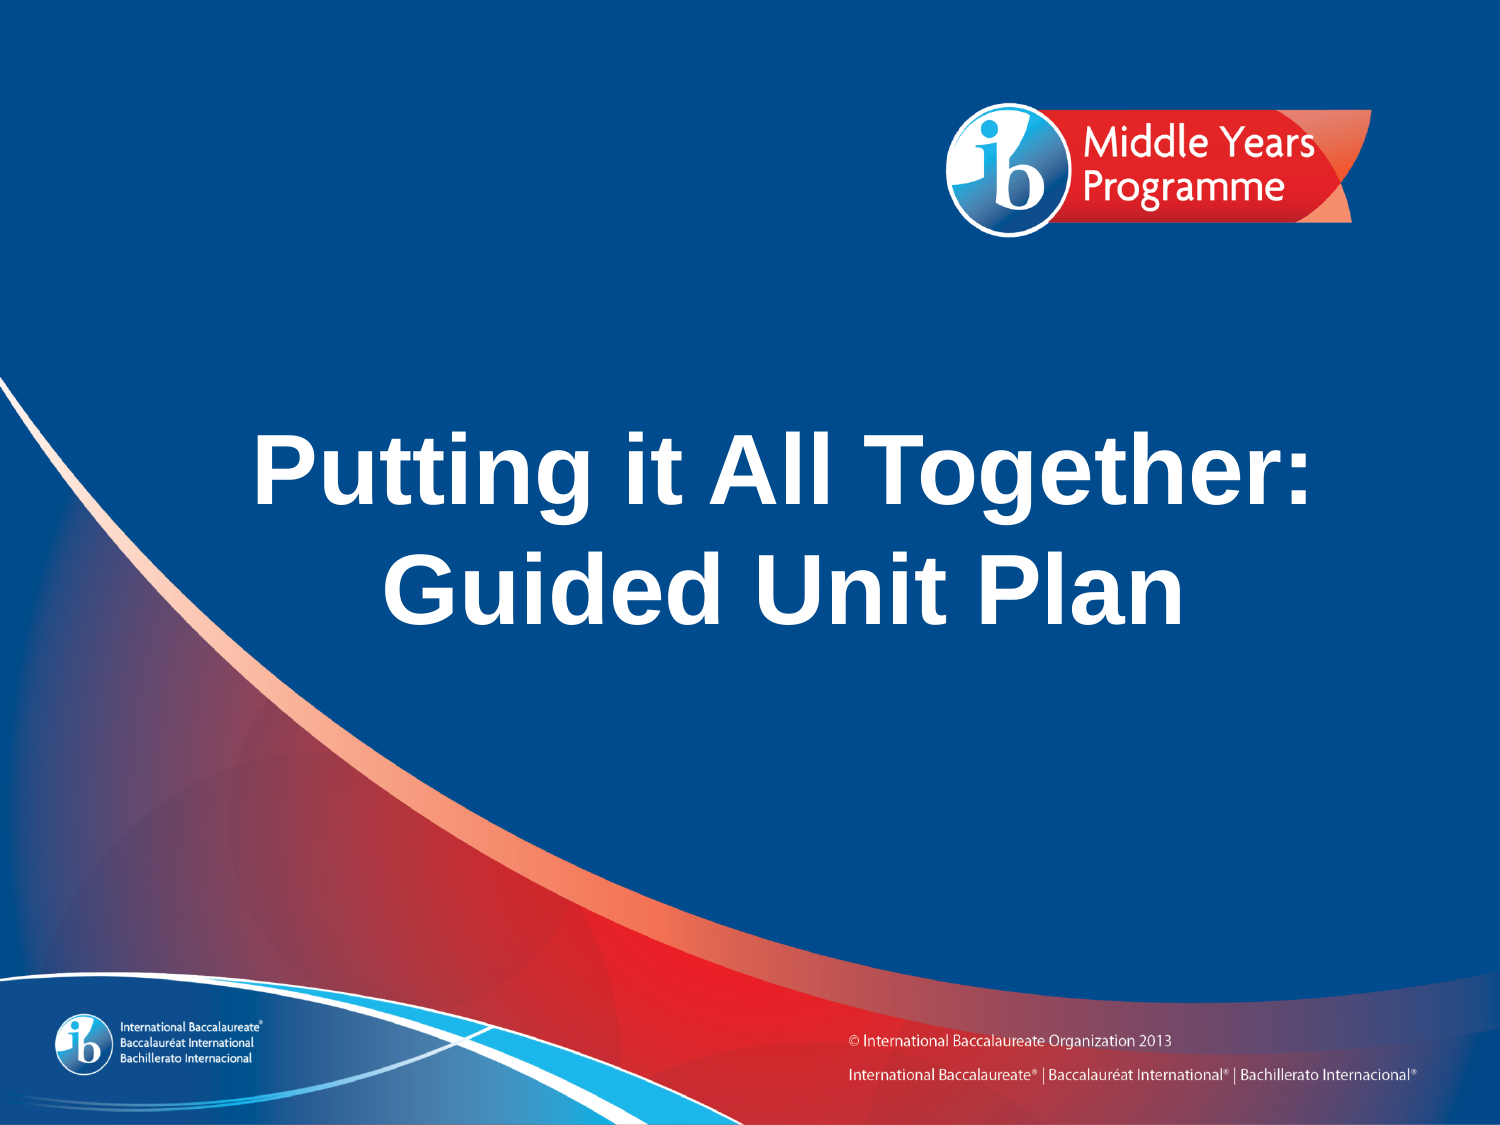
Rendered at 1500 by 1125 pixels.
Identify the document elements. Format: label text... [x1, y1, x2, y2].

list Putting it All Together: Guided Unit Plan [125, 468, 1444, 701]
picture [0, 0, 1500, 1125]
